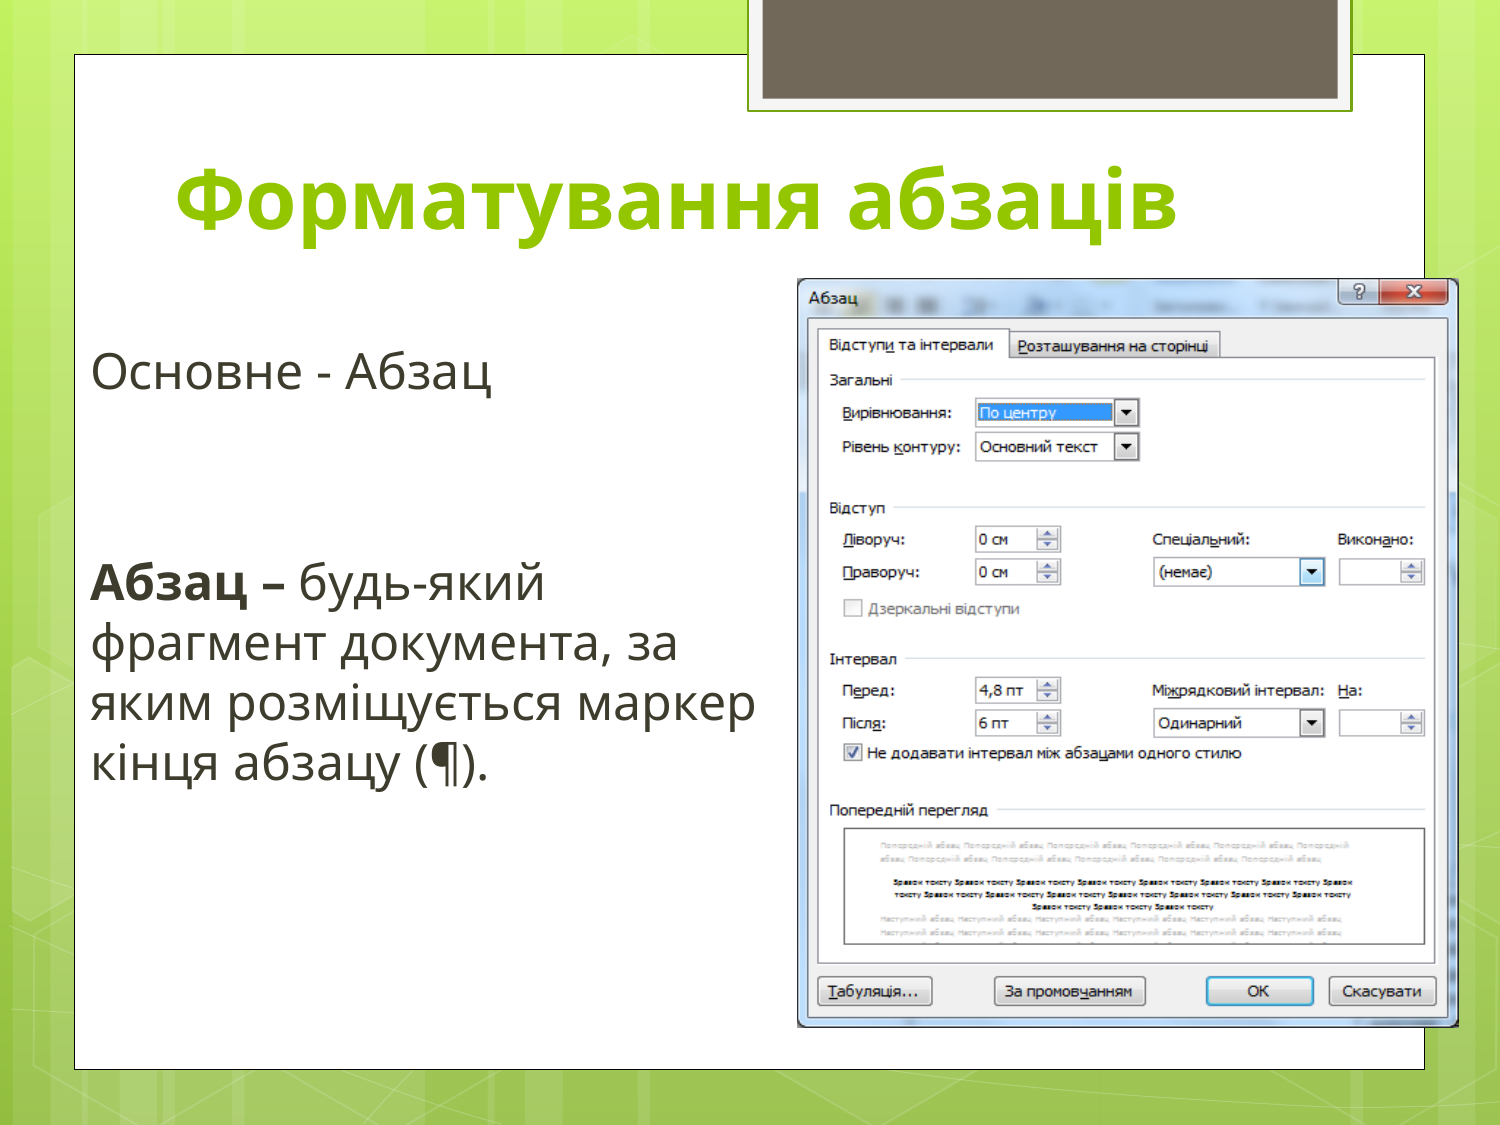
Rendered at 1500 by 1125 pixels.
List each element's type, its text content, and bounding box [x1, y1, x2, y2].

picture [796, 278, 1459, 1028]
title Форматування абзаців [159, 66, 1312, 254]
list Основне - Абзац Абзац – будь-який фрагмент документа, за яким розміщується маркер кінця абзацу (¶). [75, 262, 798, 1005]
